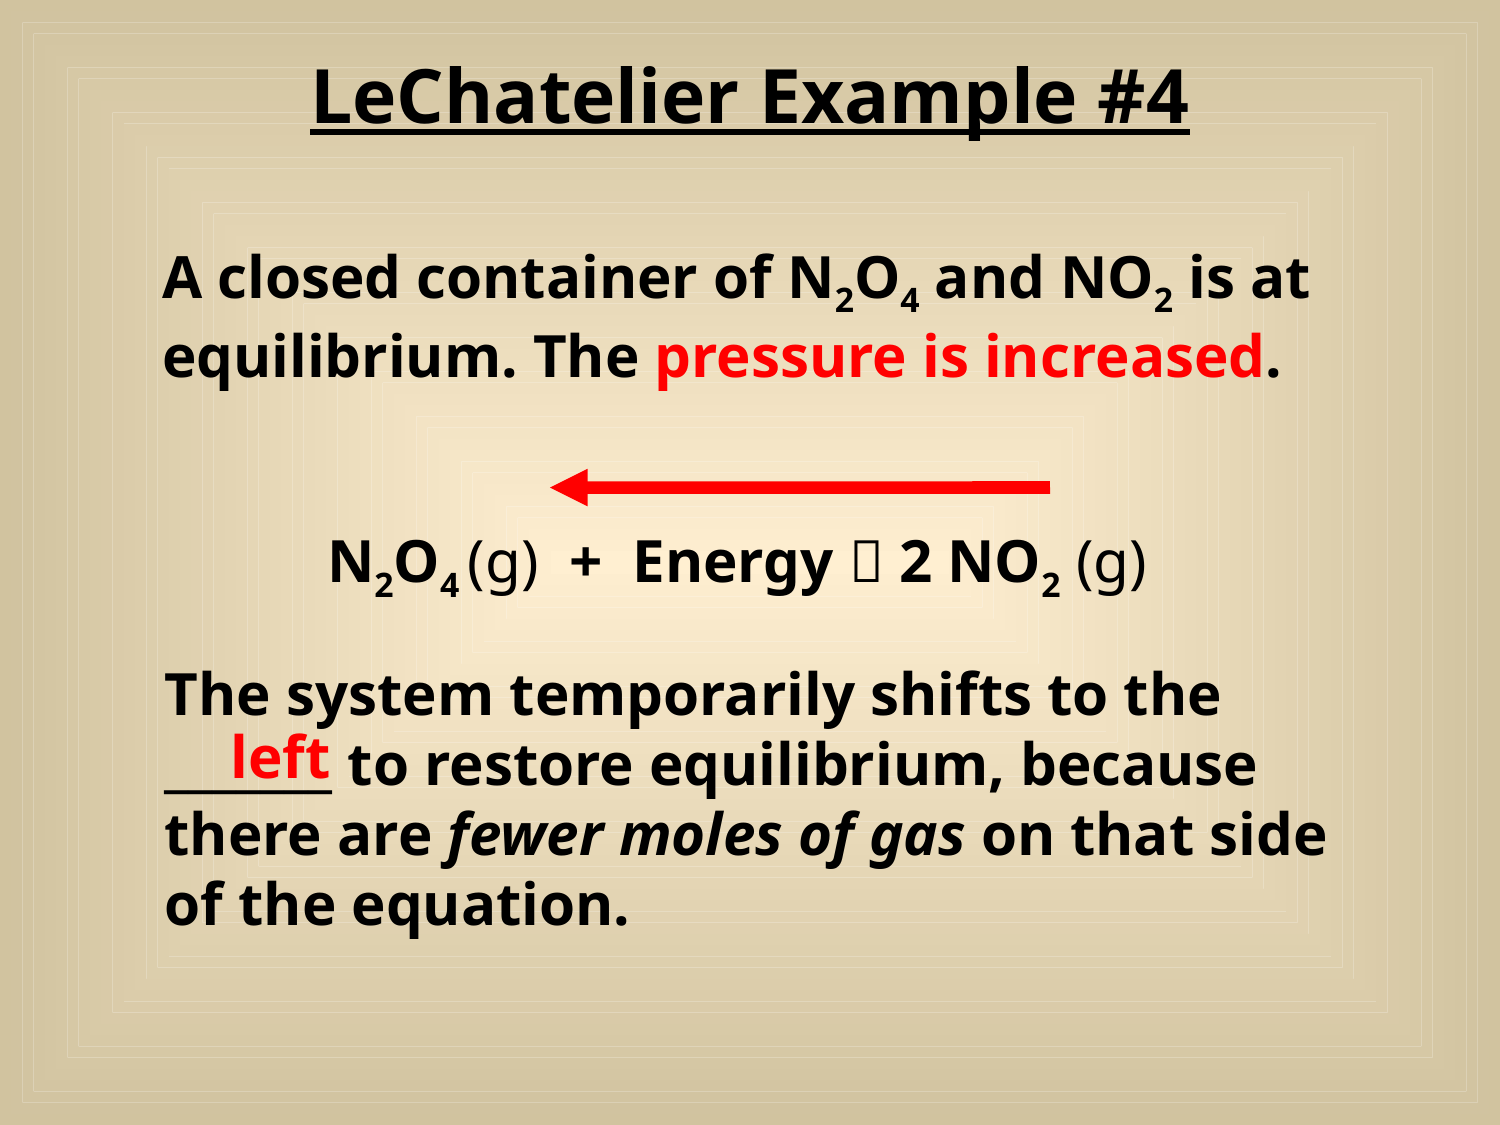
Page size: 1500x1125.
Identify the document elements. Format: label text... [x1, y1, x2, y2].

title LeChatelier Example #4 [112, 0, 1388, 188]
text_box [549, 481, 1051, 494]
text_box N2O4 (g) + Energy  2 NO2 (g) [312, 516, 1350, 612]
text_box left [215, 712, 346, 798]
text_box The system temporarily shifts to the _______ to restore equilibrium, because there are fewer moles of gas on that side of the equation. [149, 649, 1413, 945]
text_box A closed container of N2O4 and NO2 is at equilibrium. The pressure is increased. [147, 232, 1438, 397]
